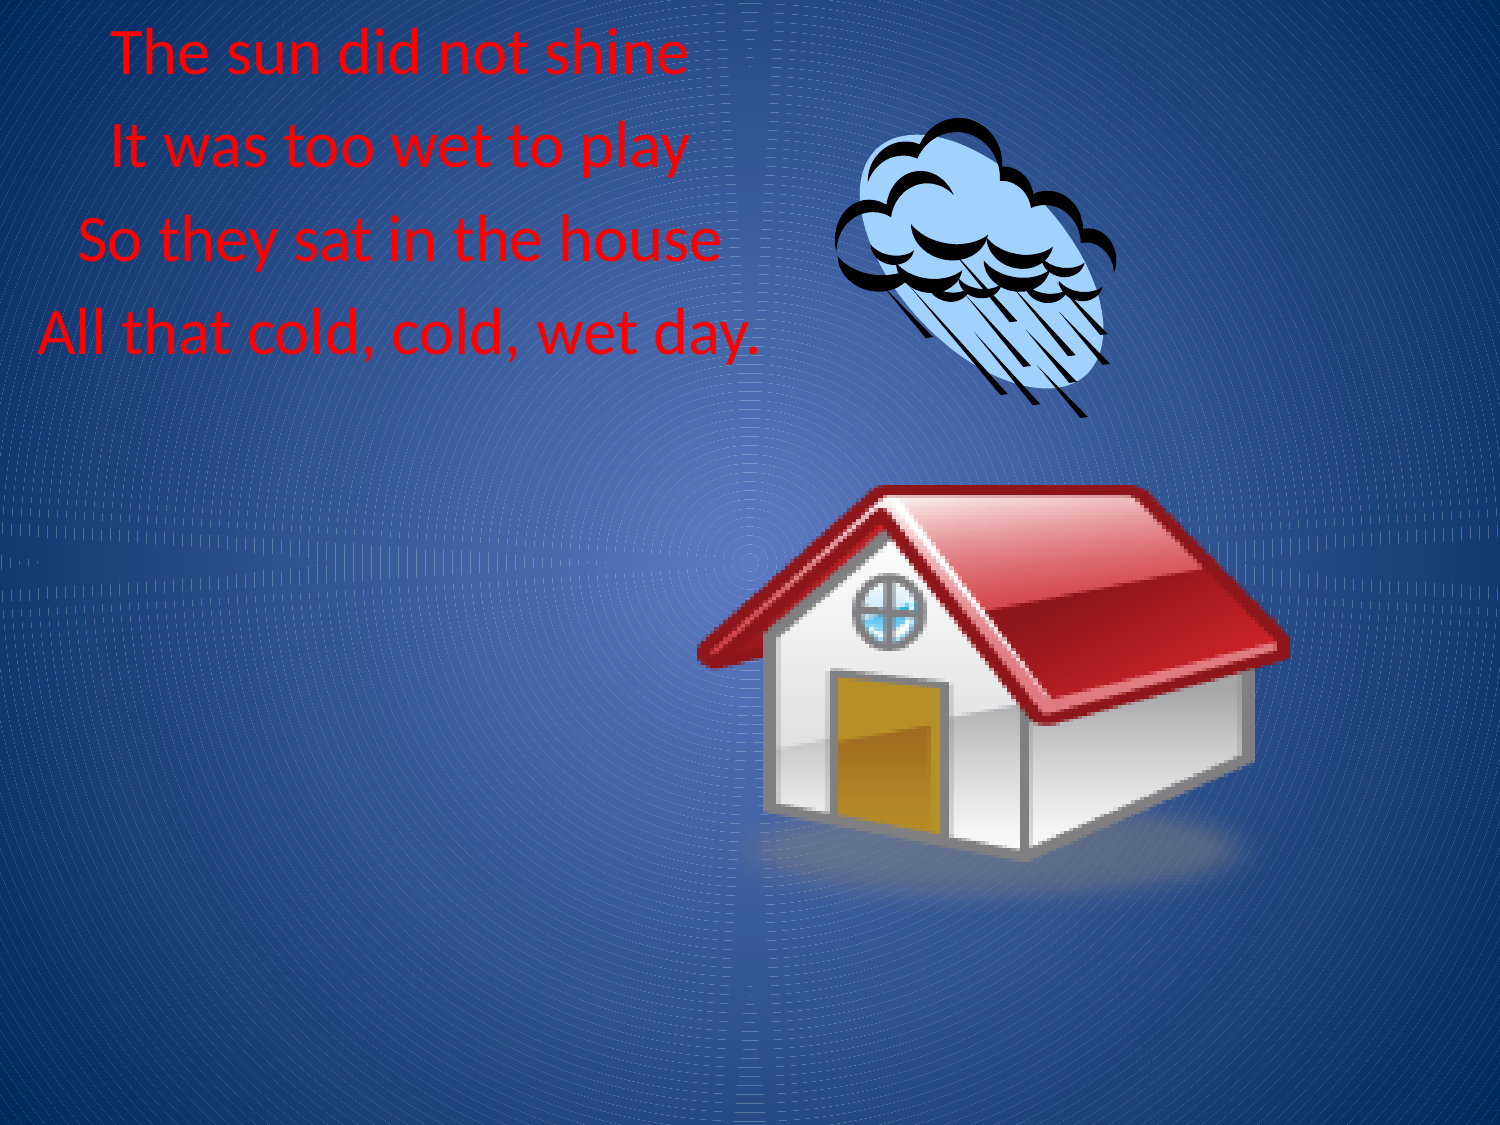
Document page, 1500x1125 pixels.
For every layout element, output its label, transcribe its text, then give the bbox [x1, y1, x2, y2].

picture [834, 116, 1121, 419]
list The sun did not shine It was too wet to play So they sat in the house All that cold, cold, wet day. [0, 0, 800, 400]
picture [674, 424, 1313, 913]
